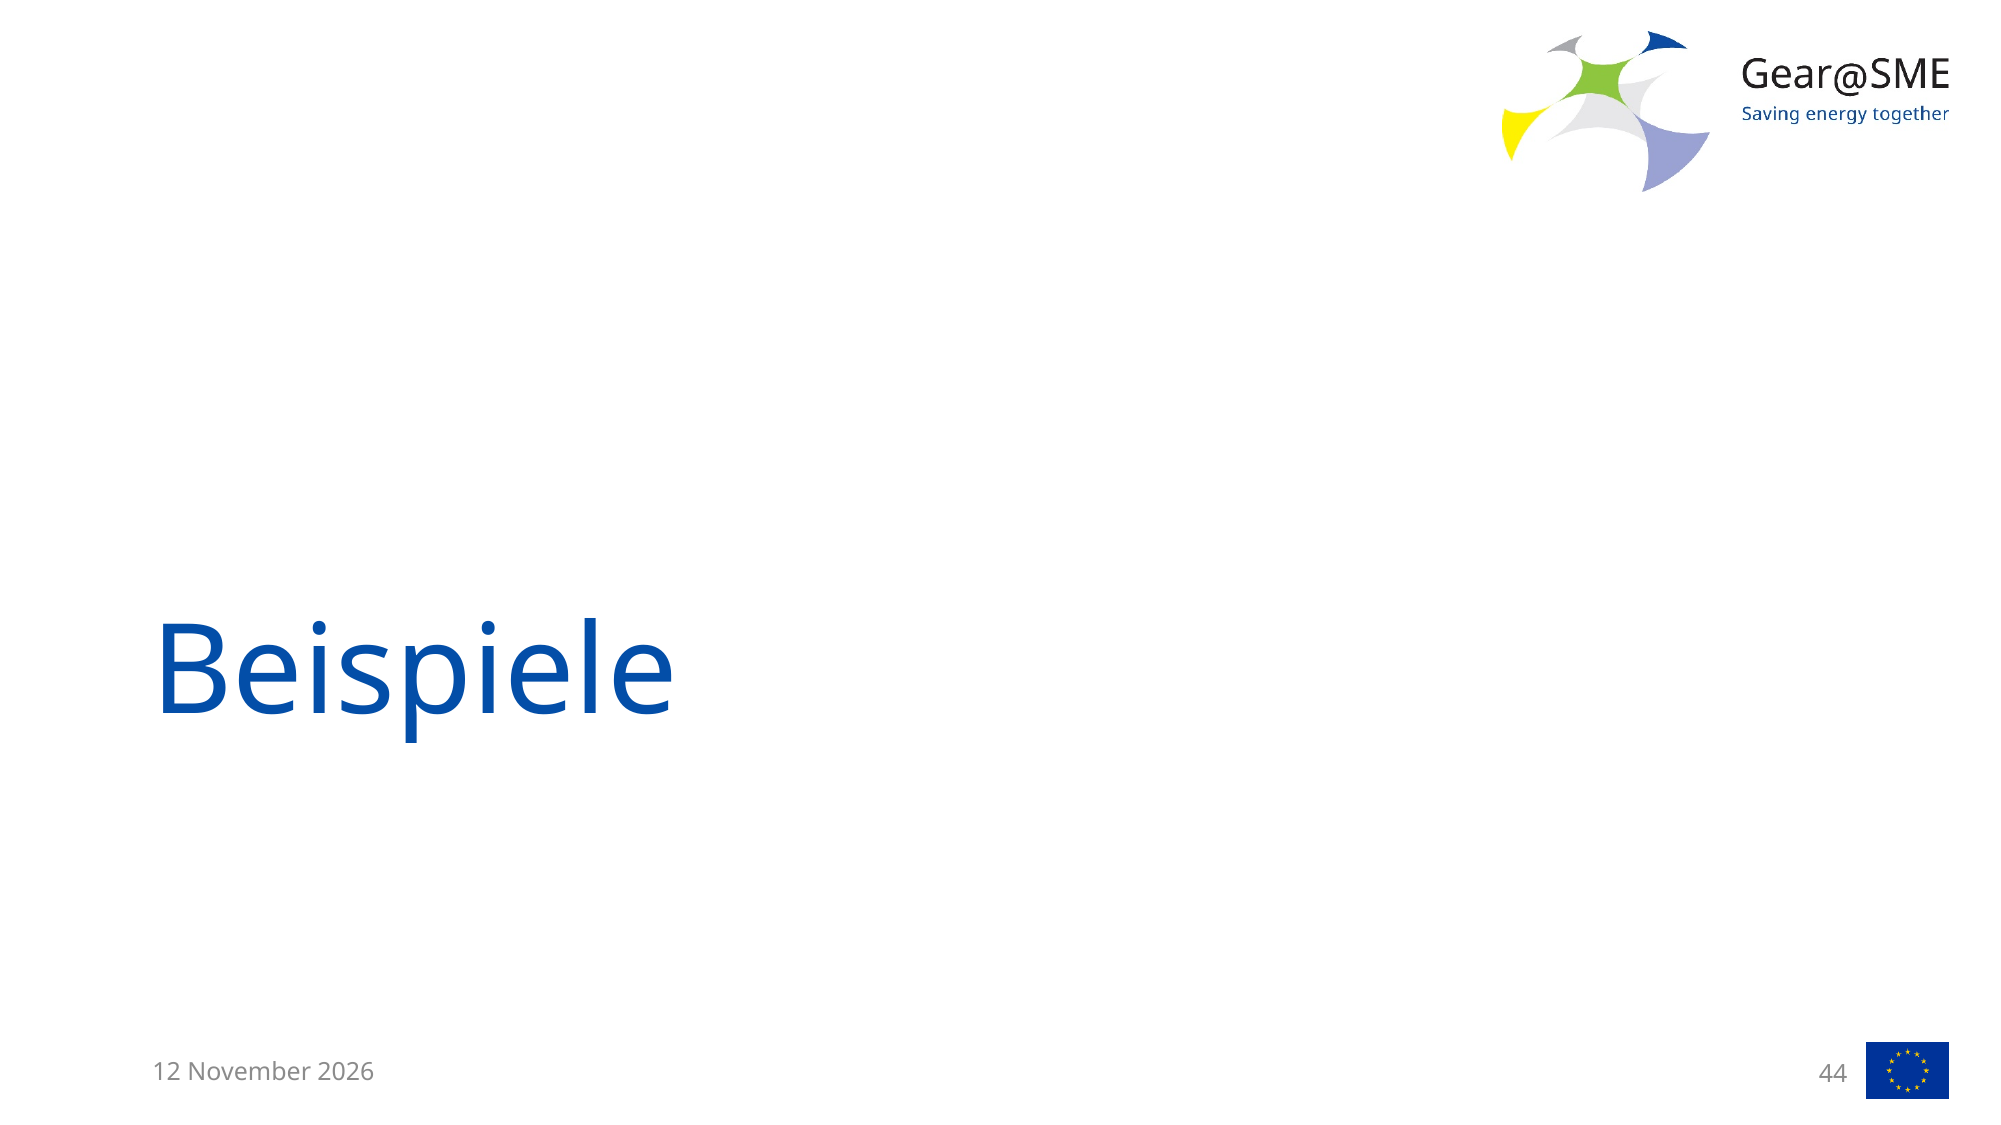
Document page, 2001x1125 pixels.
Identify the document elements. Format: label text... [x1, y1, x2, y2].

picture [1502, 31, 1949, 192]
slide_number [137, 1042, 588, 1103]
picture [1866, 1042, 1949, 1099]
slide_number 44 [1412, 1044, 1863, 1104]
title Beispiele [136, 280, 1862, 749]
